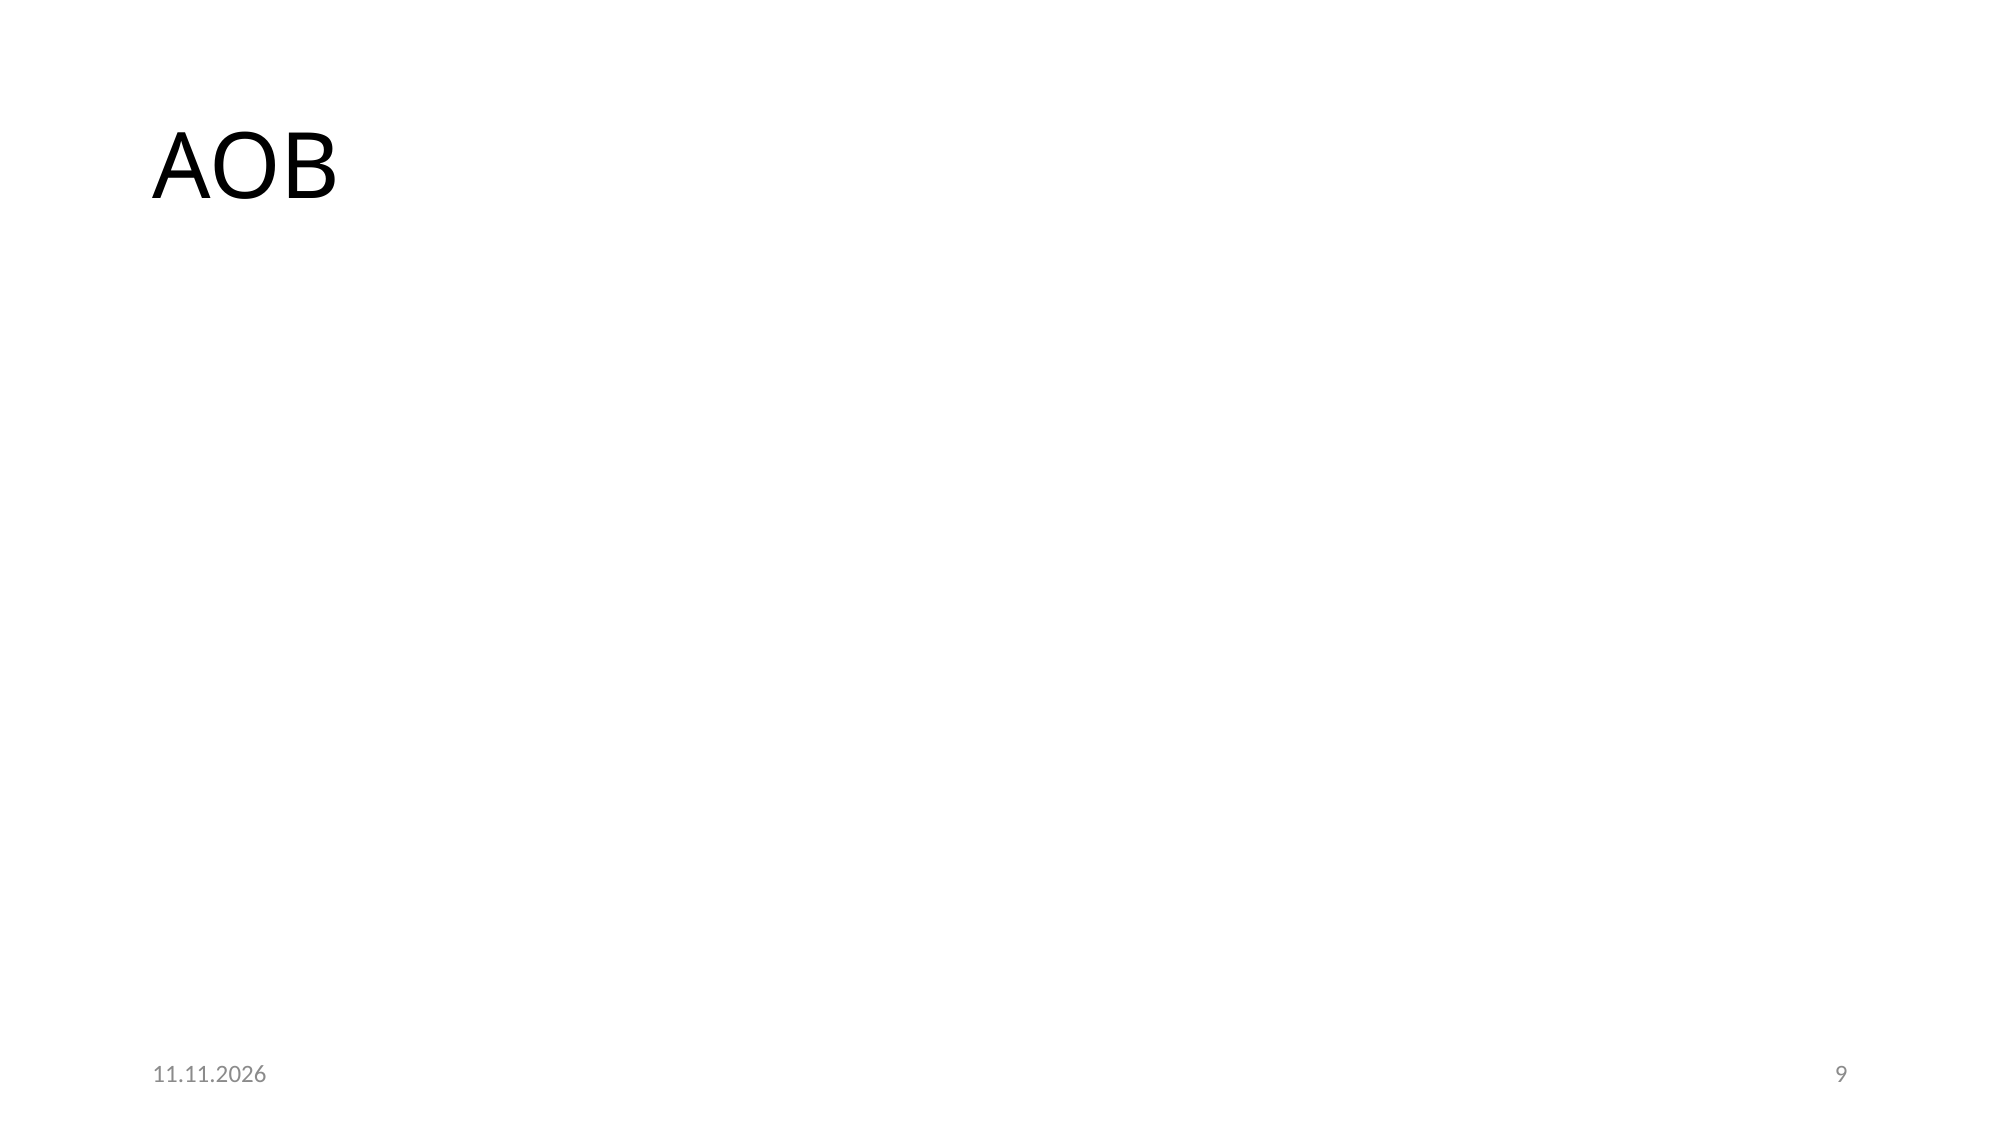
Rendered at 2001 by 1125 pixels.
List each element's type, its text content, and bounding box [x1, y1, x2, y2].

slide_number 10 [1412, 1042, 1863, 1103]
title AOB [137, 59, 1863, 278]
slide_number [137, 1042, 588, 1103]
